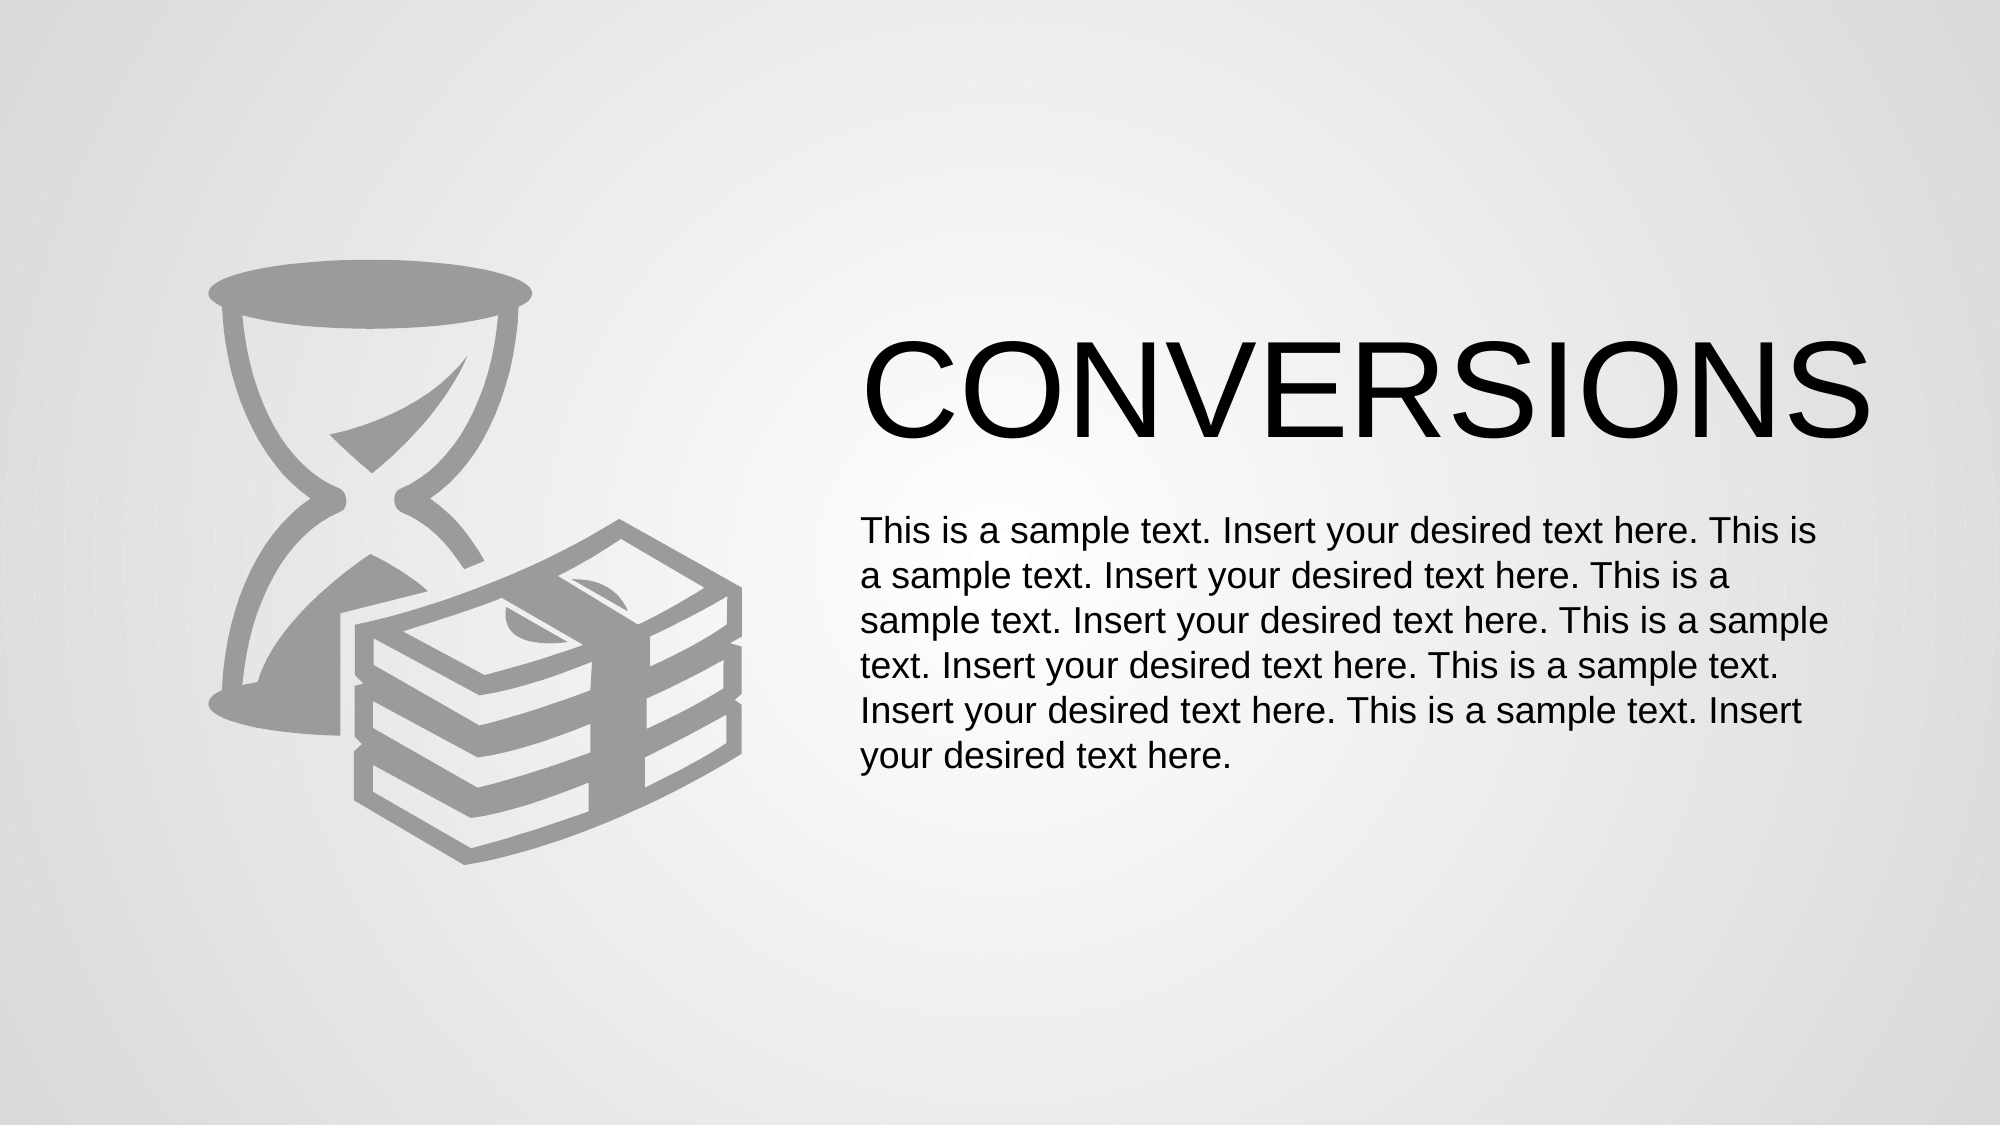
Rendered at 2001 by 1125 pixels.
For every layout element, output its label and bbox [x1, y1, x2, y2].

text_box [208, 259, 533, 736]
text_box [845, 292, 1918, 832]
text_box [353, 518, 742, 866]
